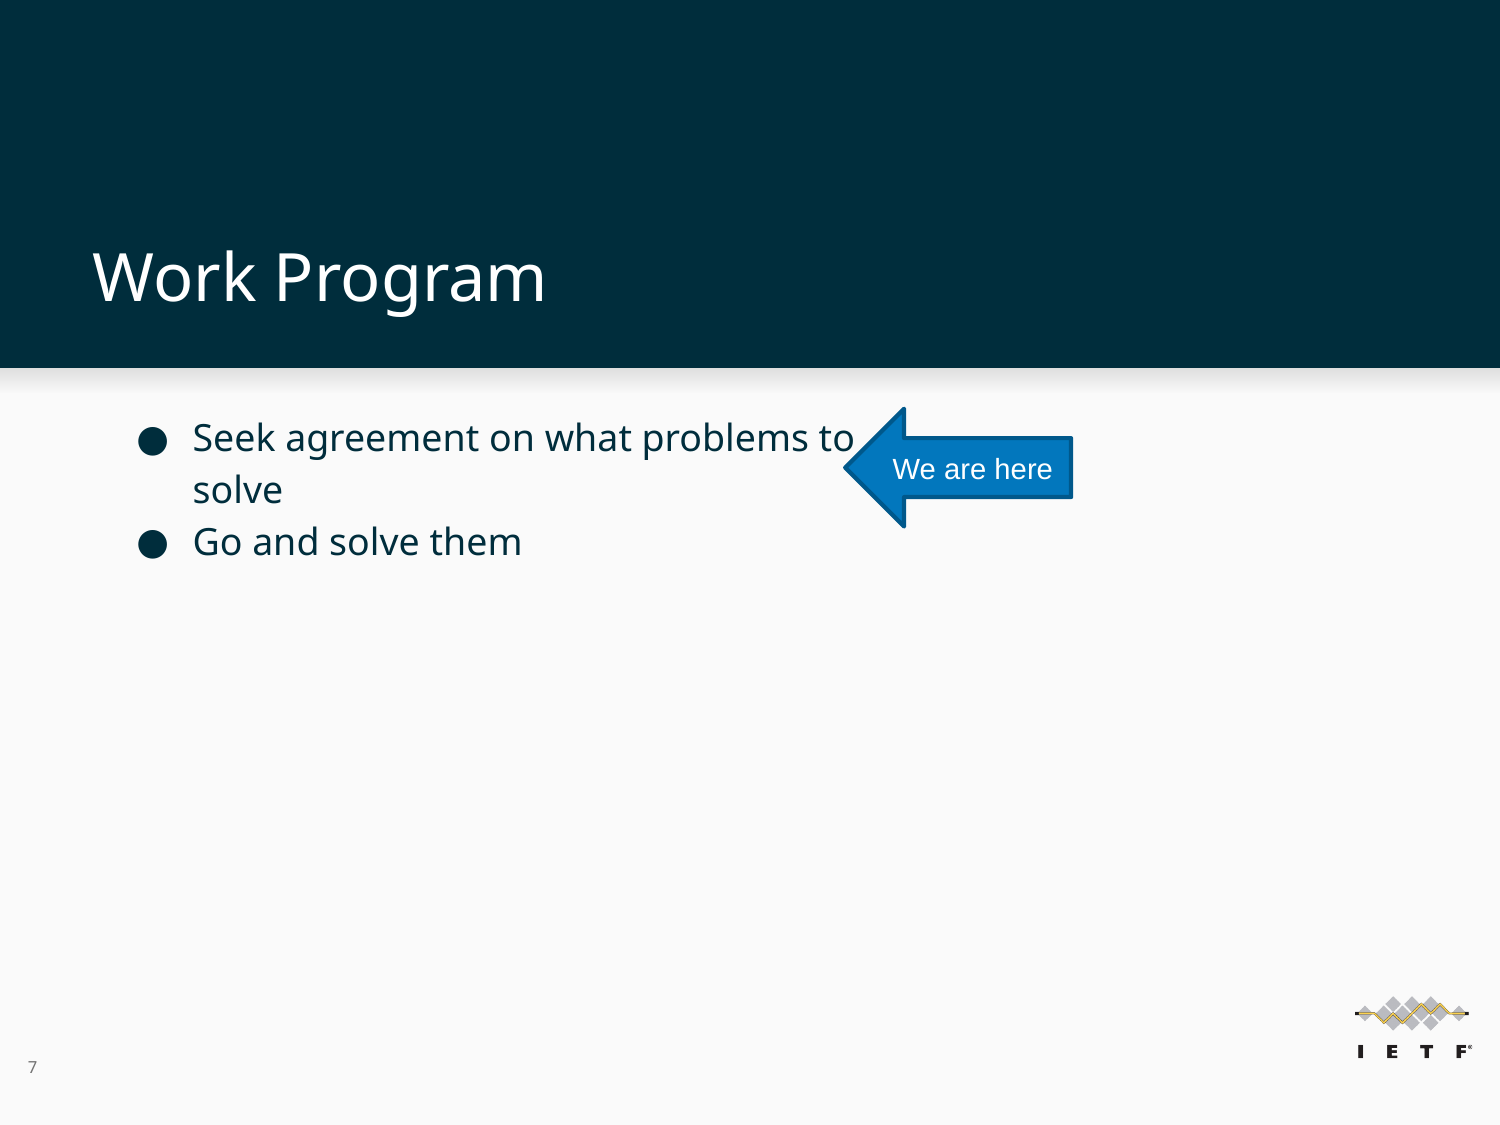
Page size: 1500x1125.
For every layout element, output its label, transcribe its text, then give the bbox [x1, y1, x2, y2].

list Seek agreement on what problems to solve Go and solve them [102, 392, 906, 986]
title Work Program [77, 161, 1427, 330]
slide_number 7 [12, 1025, 103, 1112]
picture [1345, 988, 1482, 1066]
text_box We are here [843, 406, 1074, 529]
